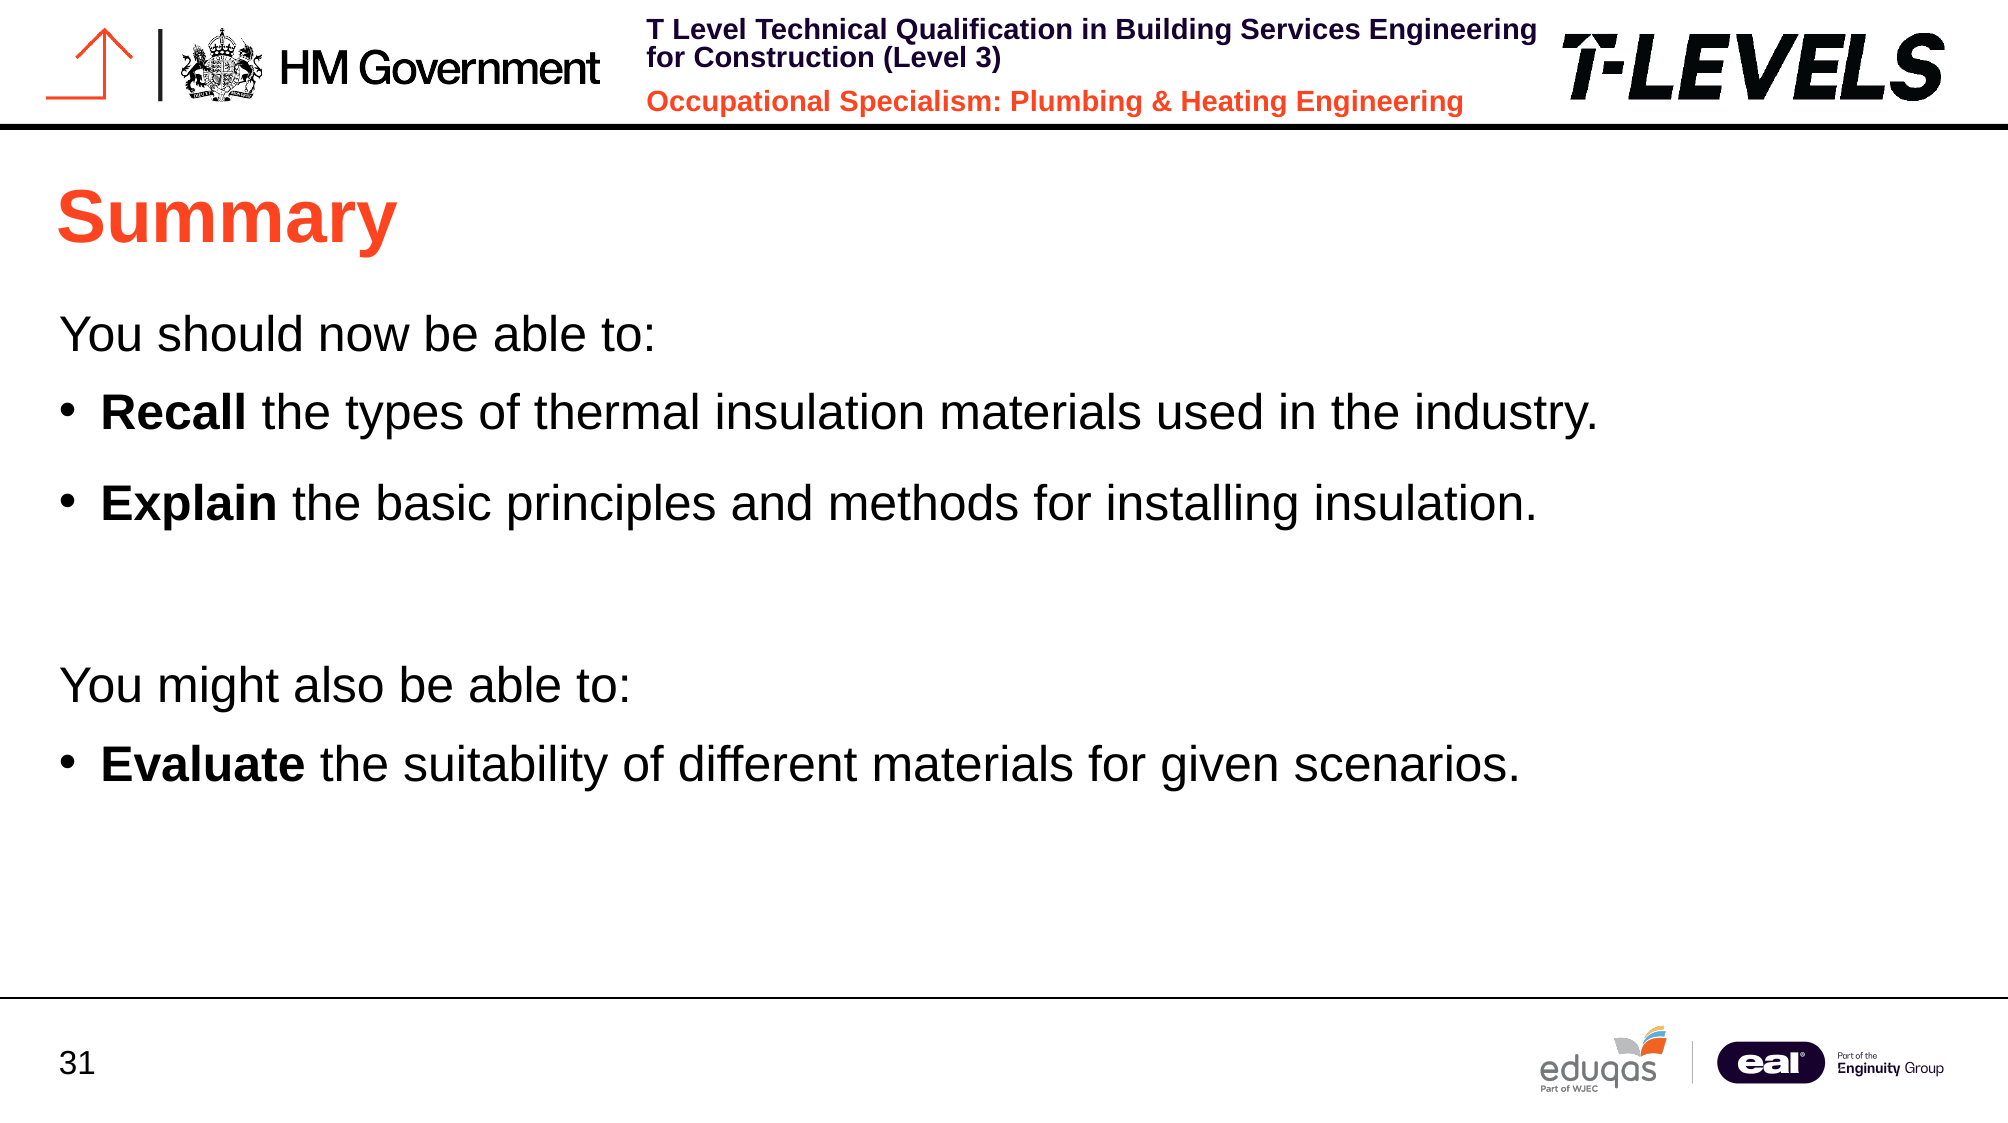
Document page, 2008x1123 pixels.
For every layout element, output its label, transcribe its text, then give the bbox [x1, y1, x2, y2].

list You should now be able to: Recall the types of thermal insulation materials used in the industry. Explain the basic principles and methods for installing insulation. You might also be able to: Evaluate the suitability of different materials for given scenarios. [59, 295, 1689, 975]
picture [1535, 1021, 1949, 1097]
picture [158, 28, 600, 102]
picture [41, 27, 139, 100]
title Summary [41, 111, 1949, 314]
picture [1543, 25, 1964, 108]
